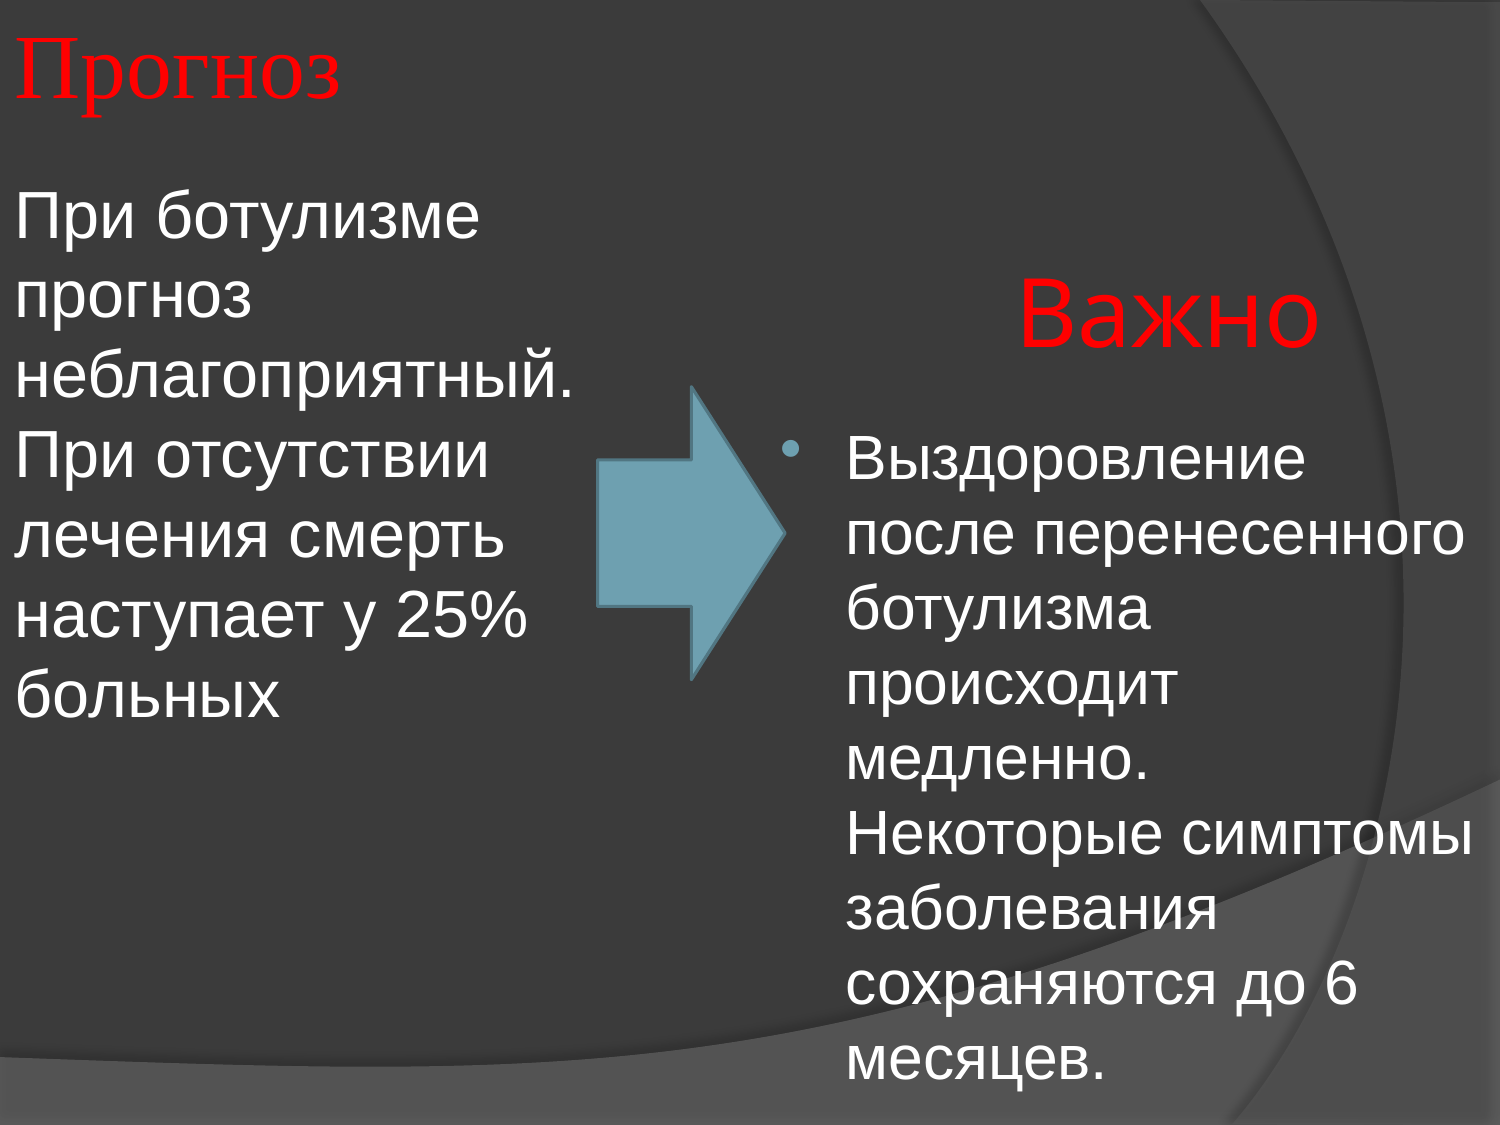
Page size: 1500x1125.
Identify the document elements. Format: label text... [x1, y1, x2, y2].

title Важно [1007, 222, 1348, 397]
list Выздоровление после перенесенного ботулизма происходит медленно. Некоторые симптомы заболевания сохраняются до 6 месяцев. [761, 410, 1500, 1125]
text_box Прогноз [0, 0, 411, 125]
text_box [596, 385, 787, 682]
text_box При ботулизме прогноз неблагоприятный. При отсутствии лечения смерть наступает у 25% больных [0, 163, 657, 739]
